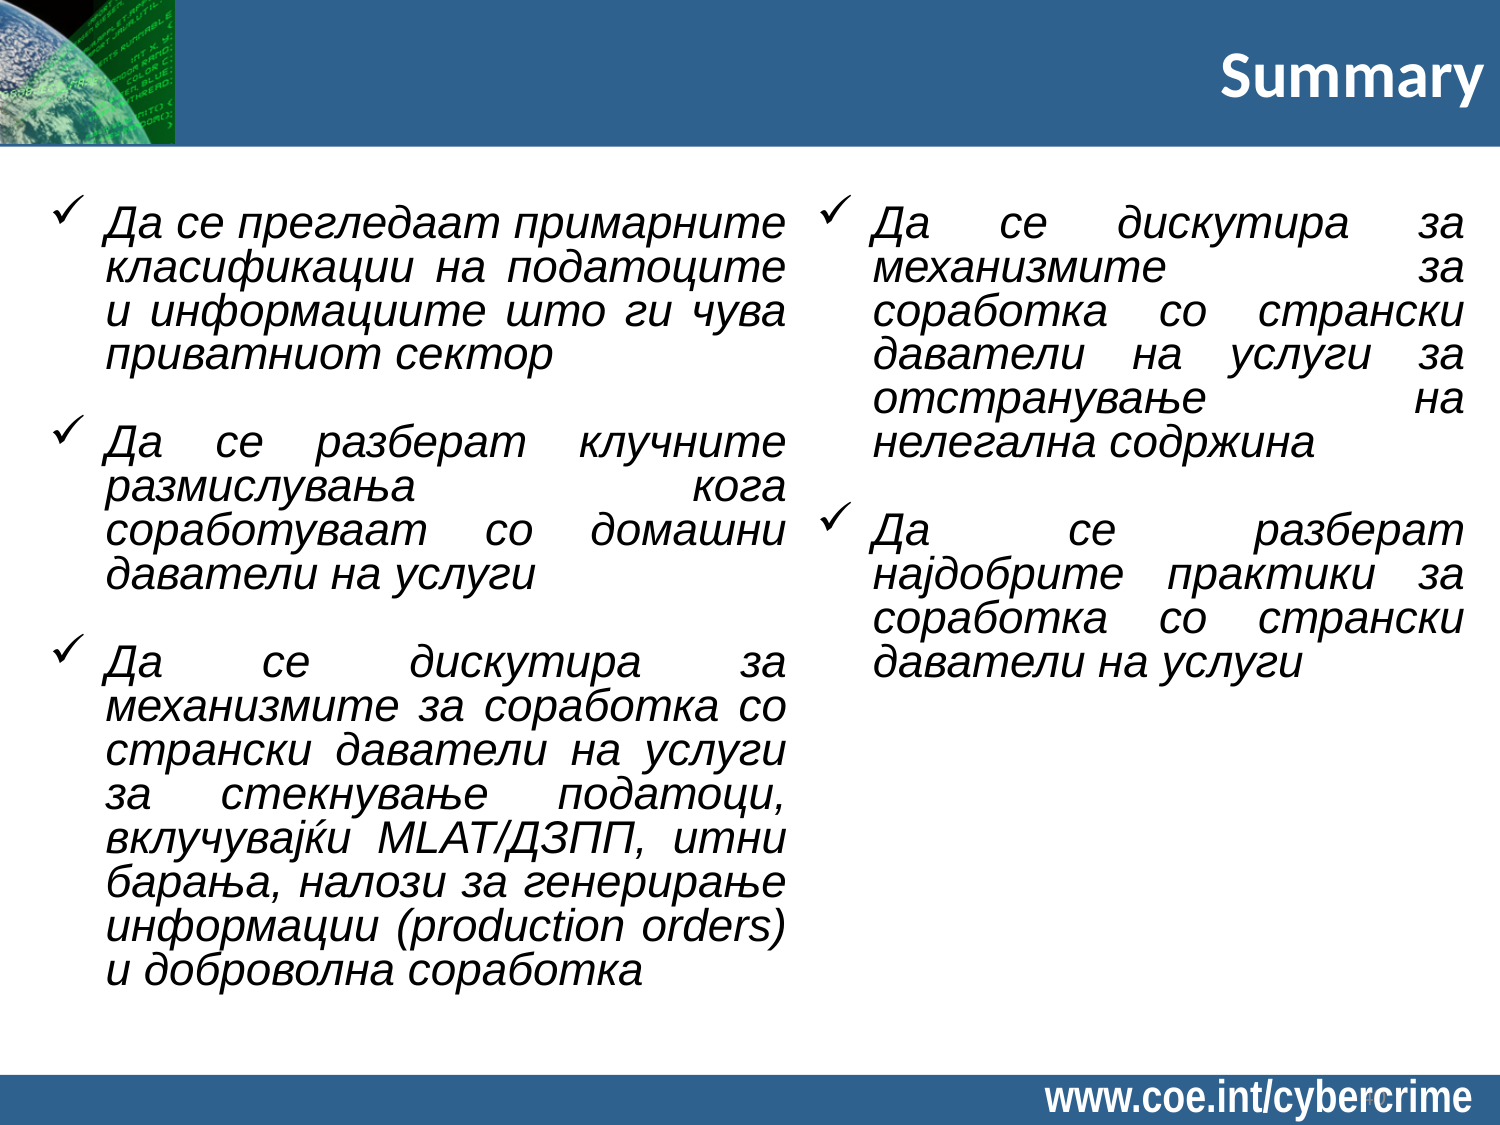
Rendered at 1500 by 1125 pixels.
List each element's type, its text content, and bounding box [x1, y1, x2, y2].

text_box Summary [177, 0, 1500, 149]
text_box [0, 1073, 1030, 1125]
text_box www.coe.int/cybercrime [1030, 1059, 1500, 1125]
picture [0, 0, 175, 144]
text_box Да се дискутира за механизмите за соработка со странски даватели на услуги за отстранување на нелегална содржина Да се разберат најдобрите практики за соработка со странски даватели на услуги [801, 195, 1480, 694]
text_box Да се прегледаат примарните класификации на податоците и информациите што ги чува приватниот сектор Да се разберат клучните размислувања кога соработуваат со домашни даватели на услуги Да се дискутира за механизмите за соработка со странски даватели на услуги за стекнување податоци, вклучувајќи MLAT/ДЗПП, итни барања, налози за генерирање информации (production orders) и доброволна соработка [34, 195, 802, 1002]
